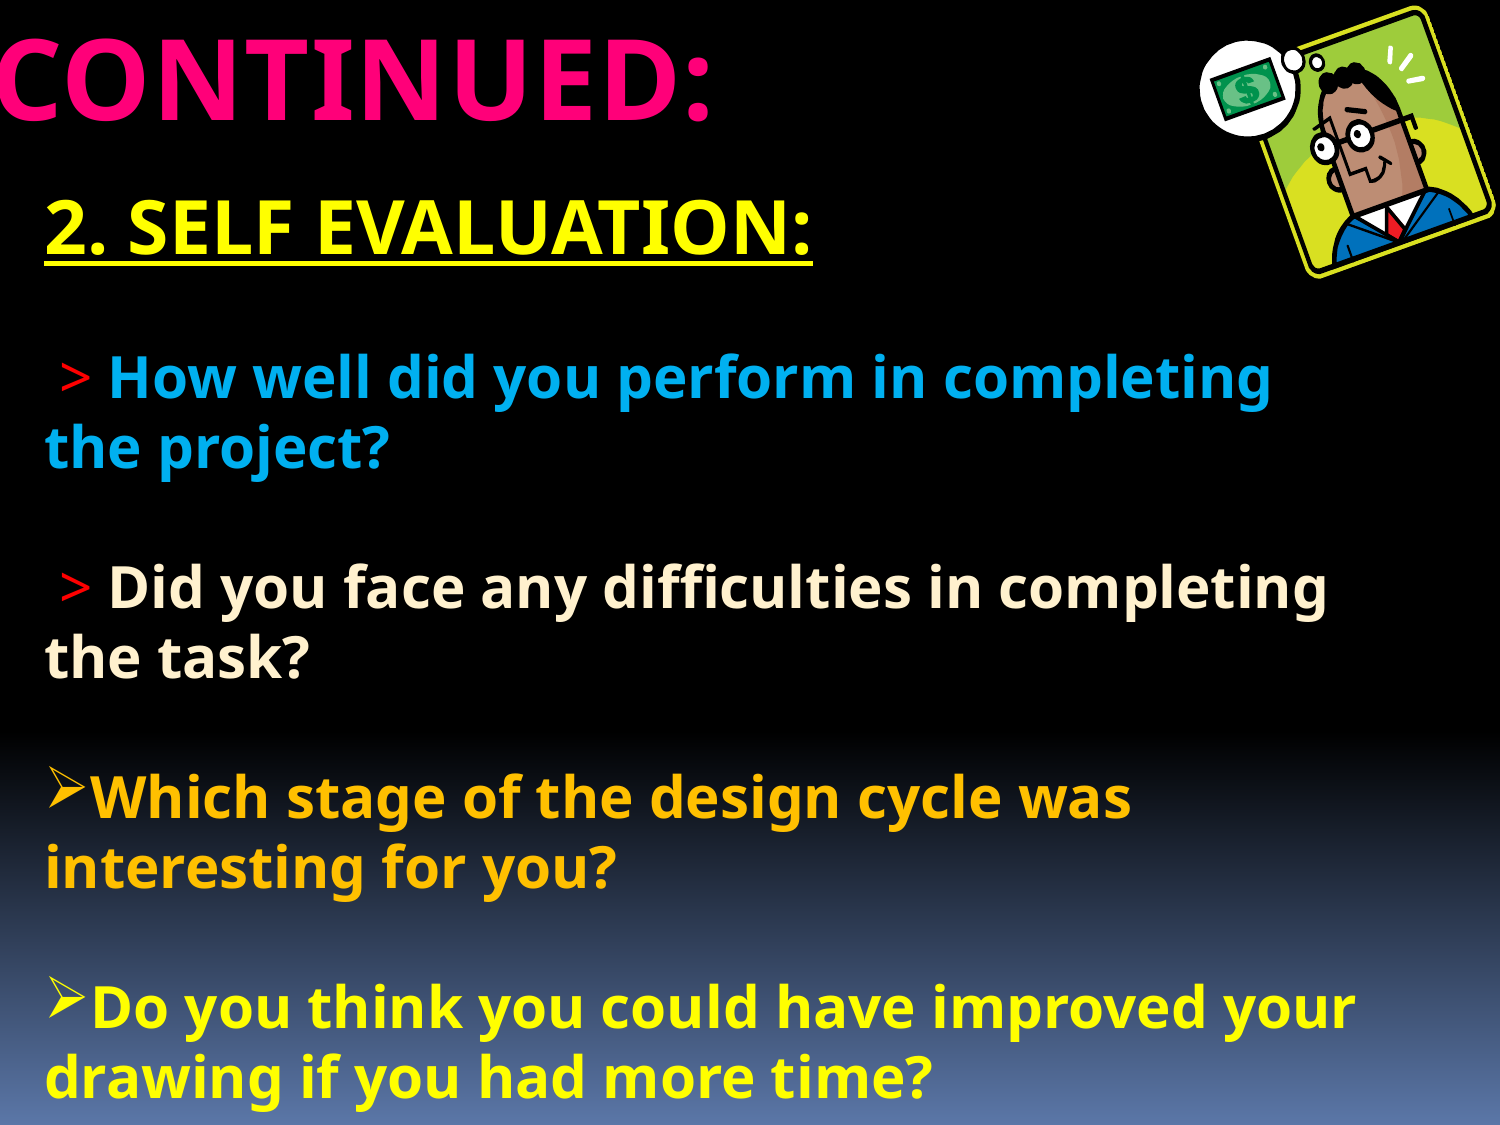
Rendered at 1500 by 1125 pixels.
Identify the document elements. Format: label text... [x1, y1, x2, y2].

text_box 2. SELF EVALUATION: > How well did you perform in completing the project? > Did you face any difficulties in completing the task? Which stage of the design cycle was interesting for you? Do you think you could have improved your drawing if you had more time? [29, 172, 1388, 1118]
picture [1215, 5, 1465, 264]
text_box CONTINUED: [0, 0, 731, 150]
